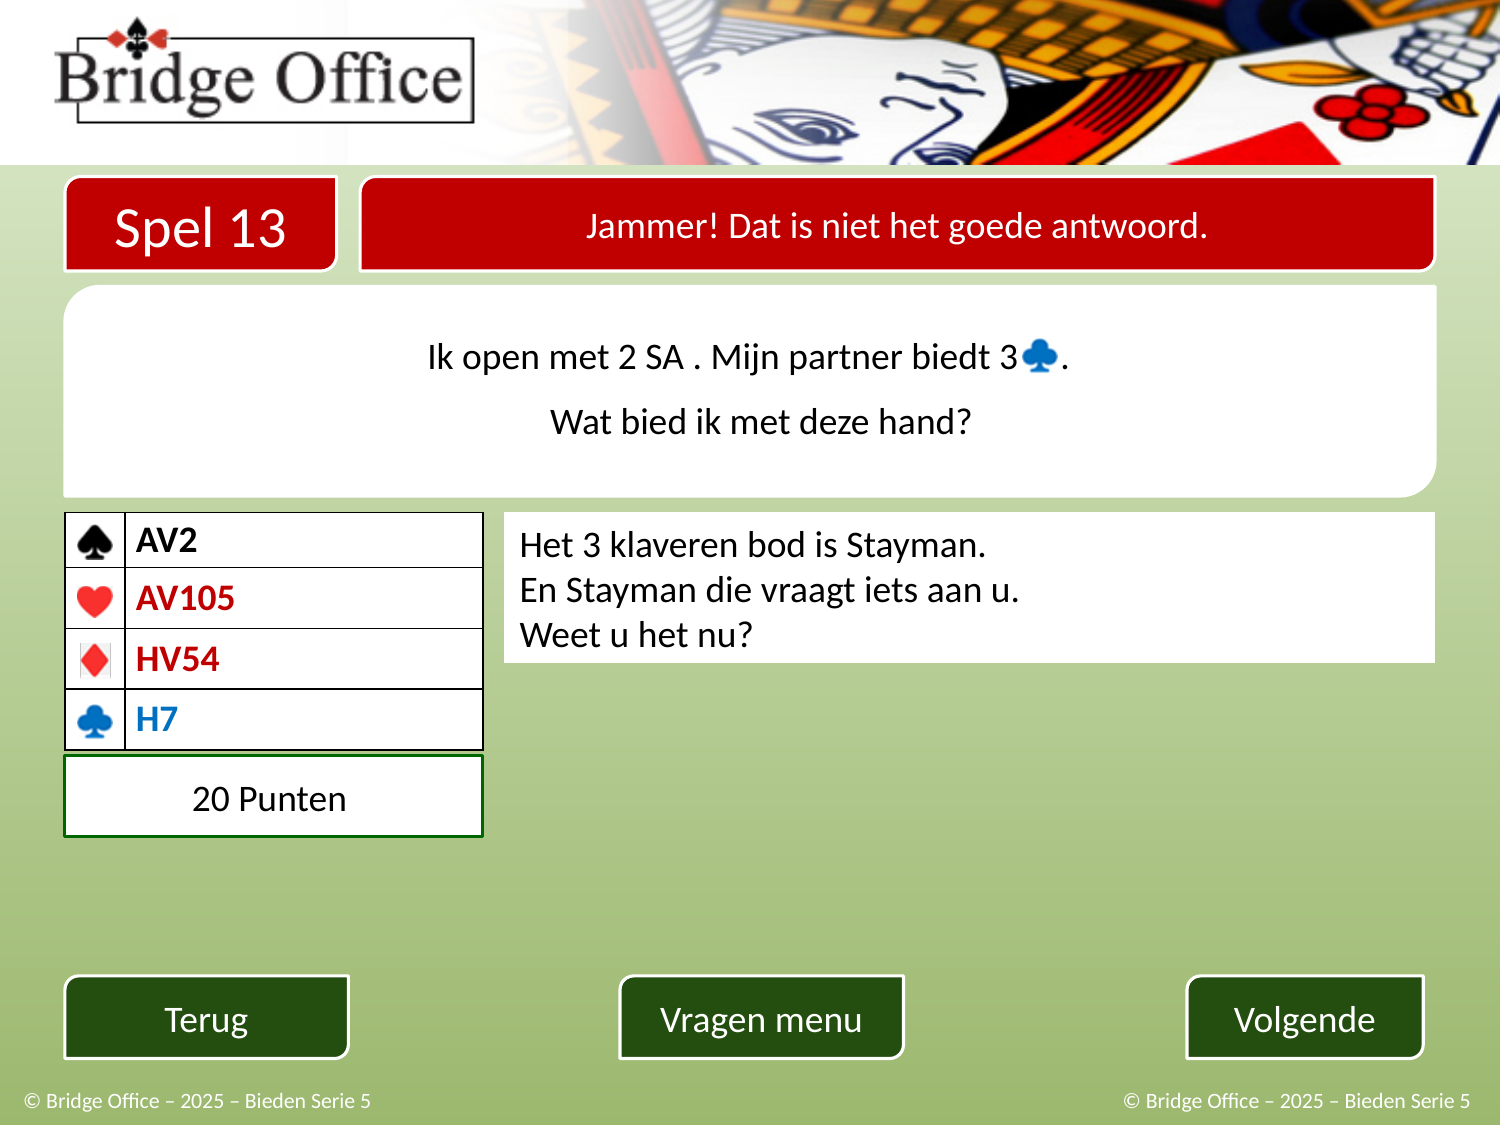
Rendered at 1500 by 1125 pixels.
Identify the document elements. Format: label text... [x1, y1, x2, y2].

text_box Het 3 klaveren bod is Stayman. En Stayman die vraagt iets aan u. Weet u het nu? [504, 512, 1435, 663]
text_box Terug [63, 974, 350, 1061]
text_box Volgende [1185, 974, 1425, 1061]
text_box Vragen menu [618, 974, 906, 1061]
table_cell H7 [126, 690, 482, 749]
table_header AV2 [126, 513, 482, 567]
text_box © Bridge Office – 2025 – Bieden Serie 5 [8, 1079, 393, 1121]
text_box Ik open met 2 SA . Mijn partner biedt 3 . [394, 324, 1104, 385]
text_box [63, 284, 1437, 498]
text_box Jammer! Dat is niet het goede antwoord. [358, 179, 1437, 273]
text_box 20 Punten [63, 754, 484, 838]
text_box Wat bied ik met deze hand? [528, 389, 995, 450]
picture [77, 585, 114, 618]
picture [77, 524, 114, 561]
picture [0, 0, 1500, 166]
text_box Spel 13 [63, 179, 339, 273]
table_cell [66, 568, 124, 628]
picture [77, 643, 114, 679]
text_box © Bridge Office – 2025 – Bieden Serie 5 [1107, 1079, 1500, 1121]
picture [77, 703, 114, 740]
table_cell HV54 [126, 629, 482, 688]
table_cell [66, 690, 124, 749]
table_cell [66, 629, 124, 688]
table_header [66, 513, 124, 567]
table_cell AV105 [126, 568, 482, 628]
picture [1022, 338, 1059, 374]
